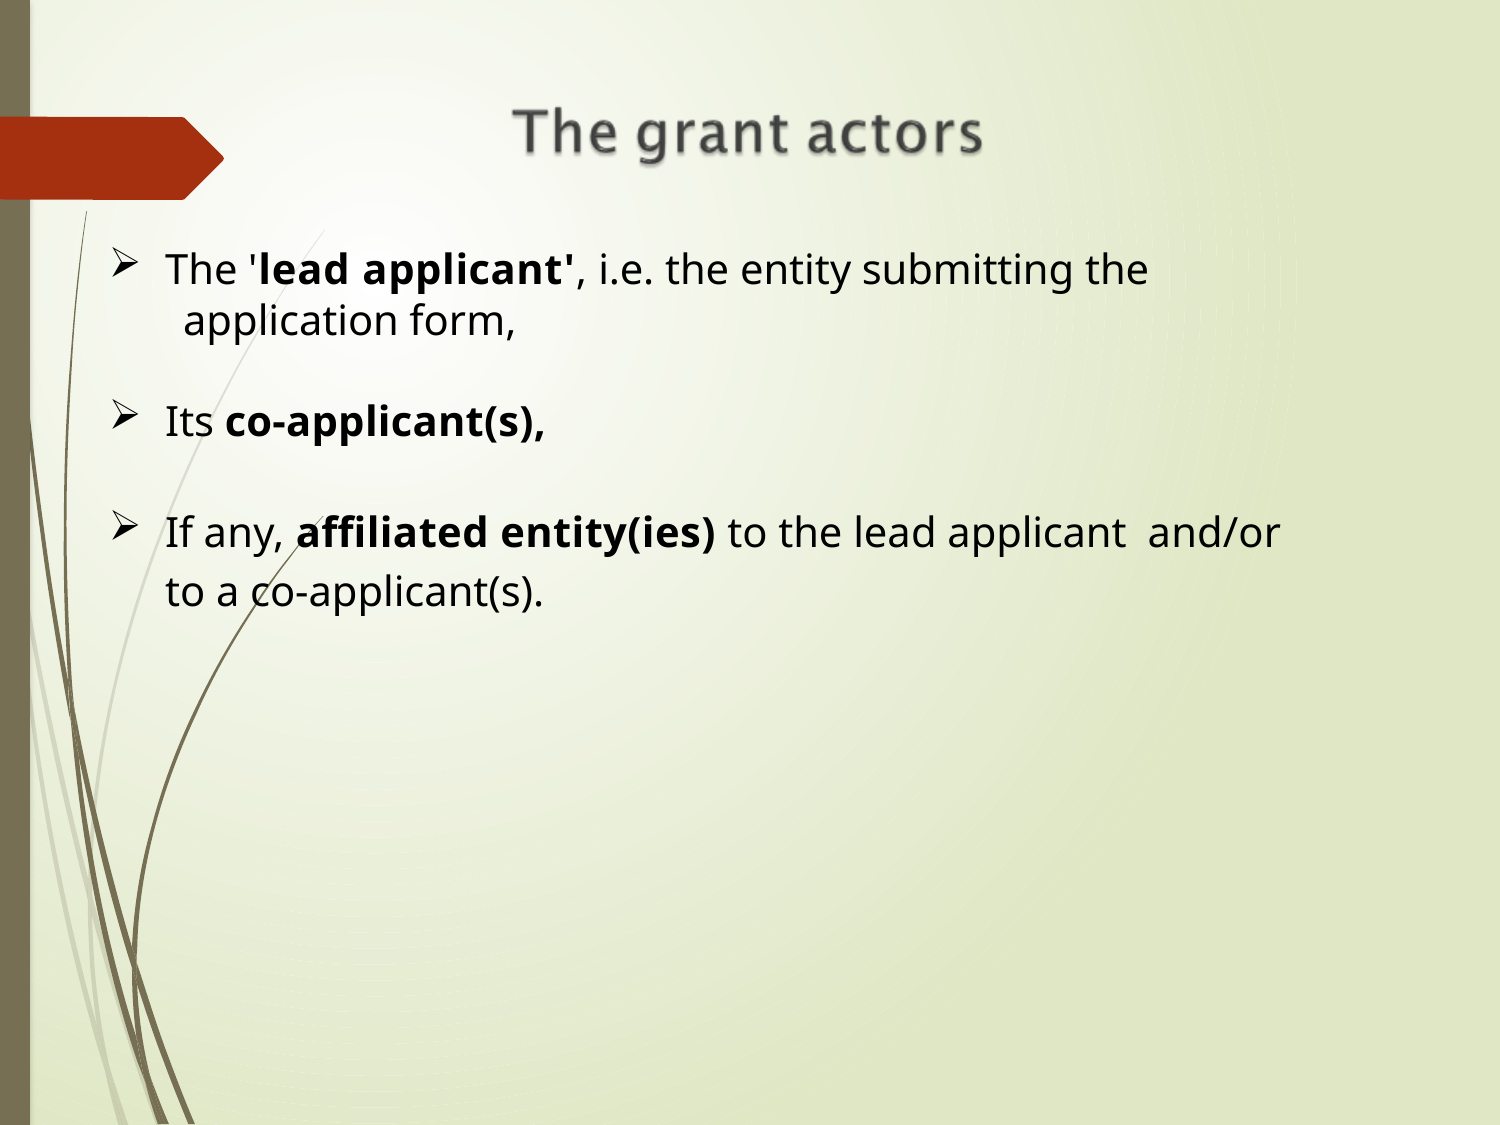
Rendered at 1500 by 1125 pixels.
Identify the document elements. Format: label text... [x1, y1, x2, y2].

text_box The 'lead applicant', i.e. the entity submitting the application form, Its co-applicant(s), If any, affiliated entity(ies) to the lead applicant and/or to a co-applicant(s). [106, 243, 1346, 615]
text_box [471, 81, 1060, 183]
